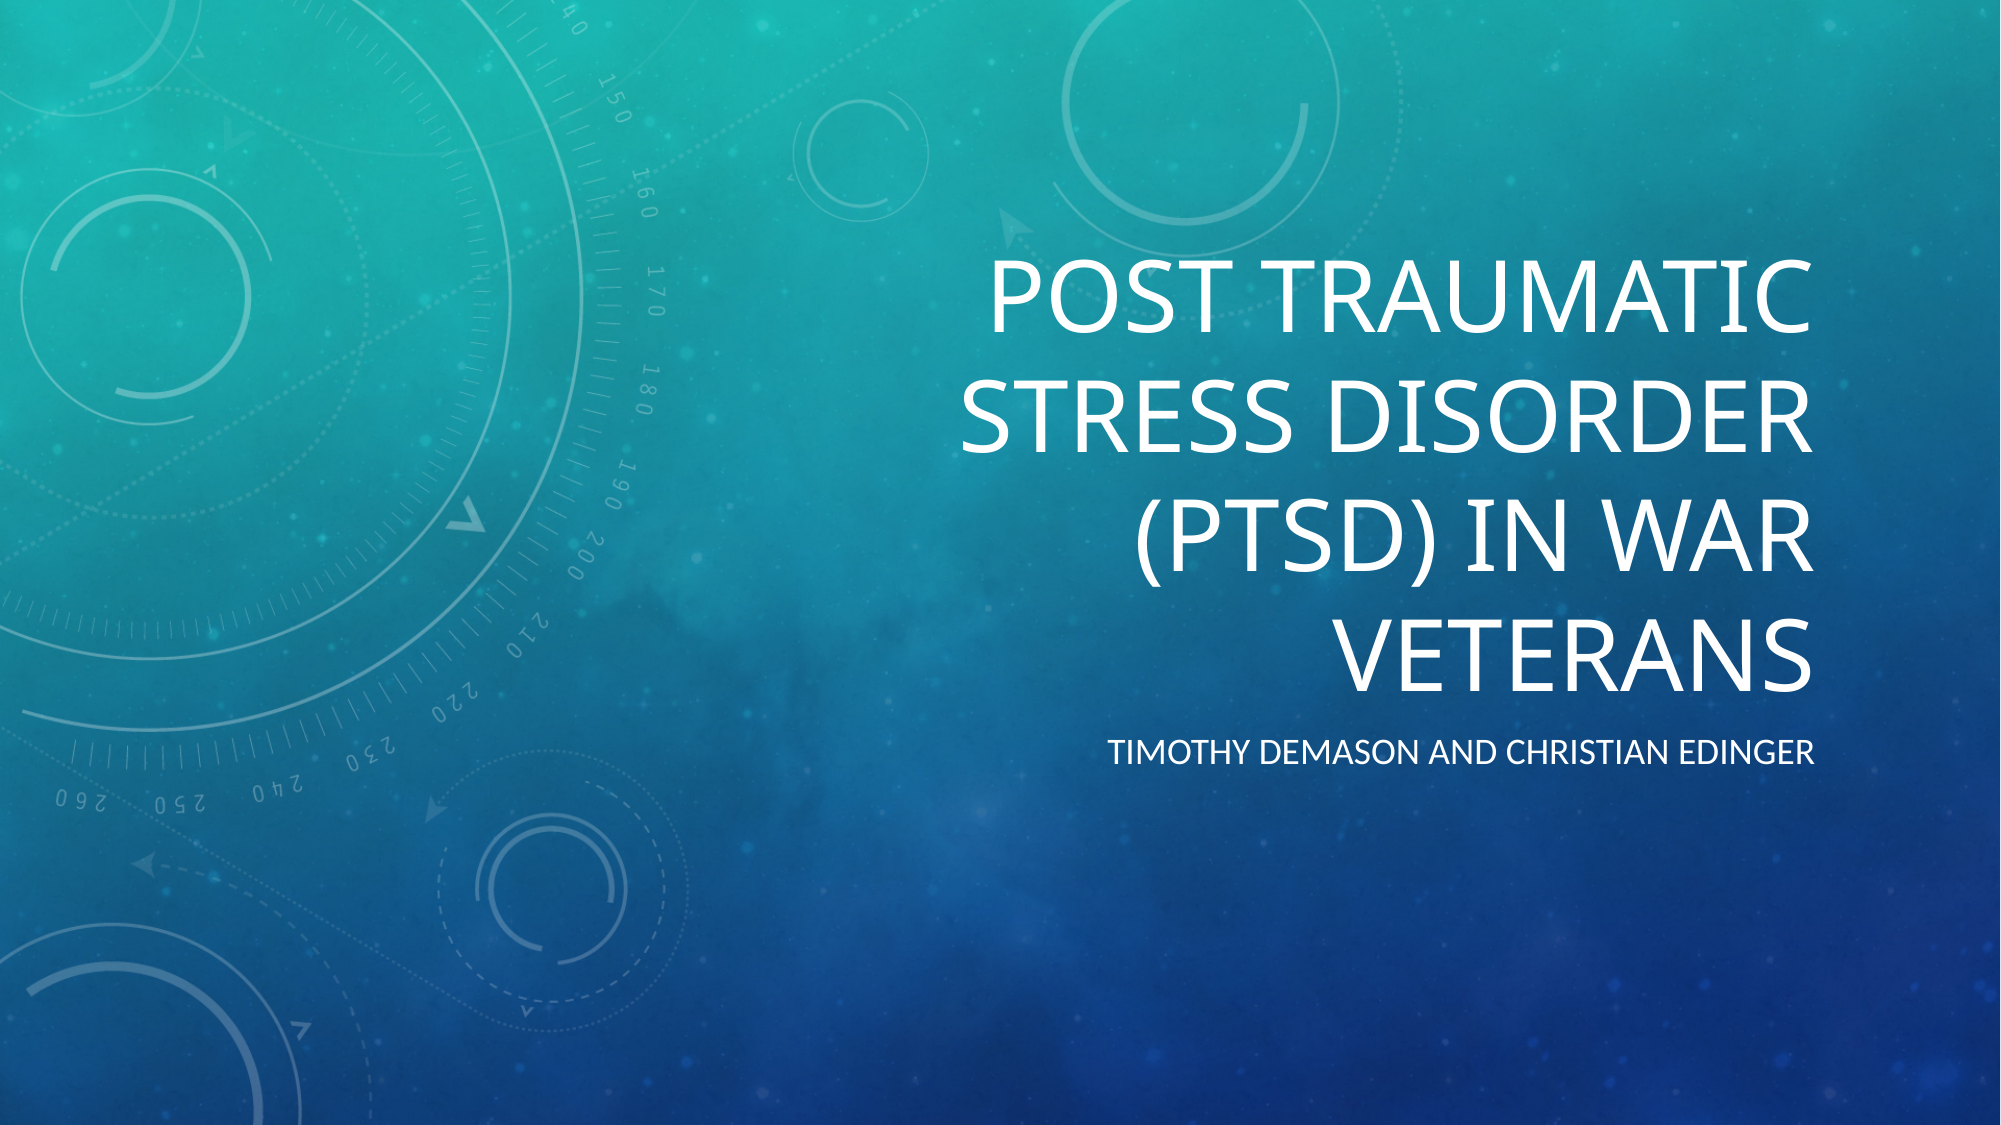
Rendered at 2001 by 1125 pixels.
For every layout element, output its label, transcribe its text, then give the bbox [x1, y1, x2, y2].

picture [0, 0, 2001, 1125]
title Post traumatic stress disorder (PTsd) in war veterans [650, 322, 1831, 719]
subtitle Timothy demason and christian edinger [650, 719, 1831, 950]
